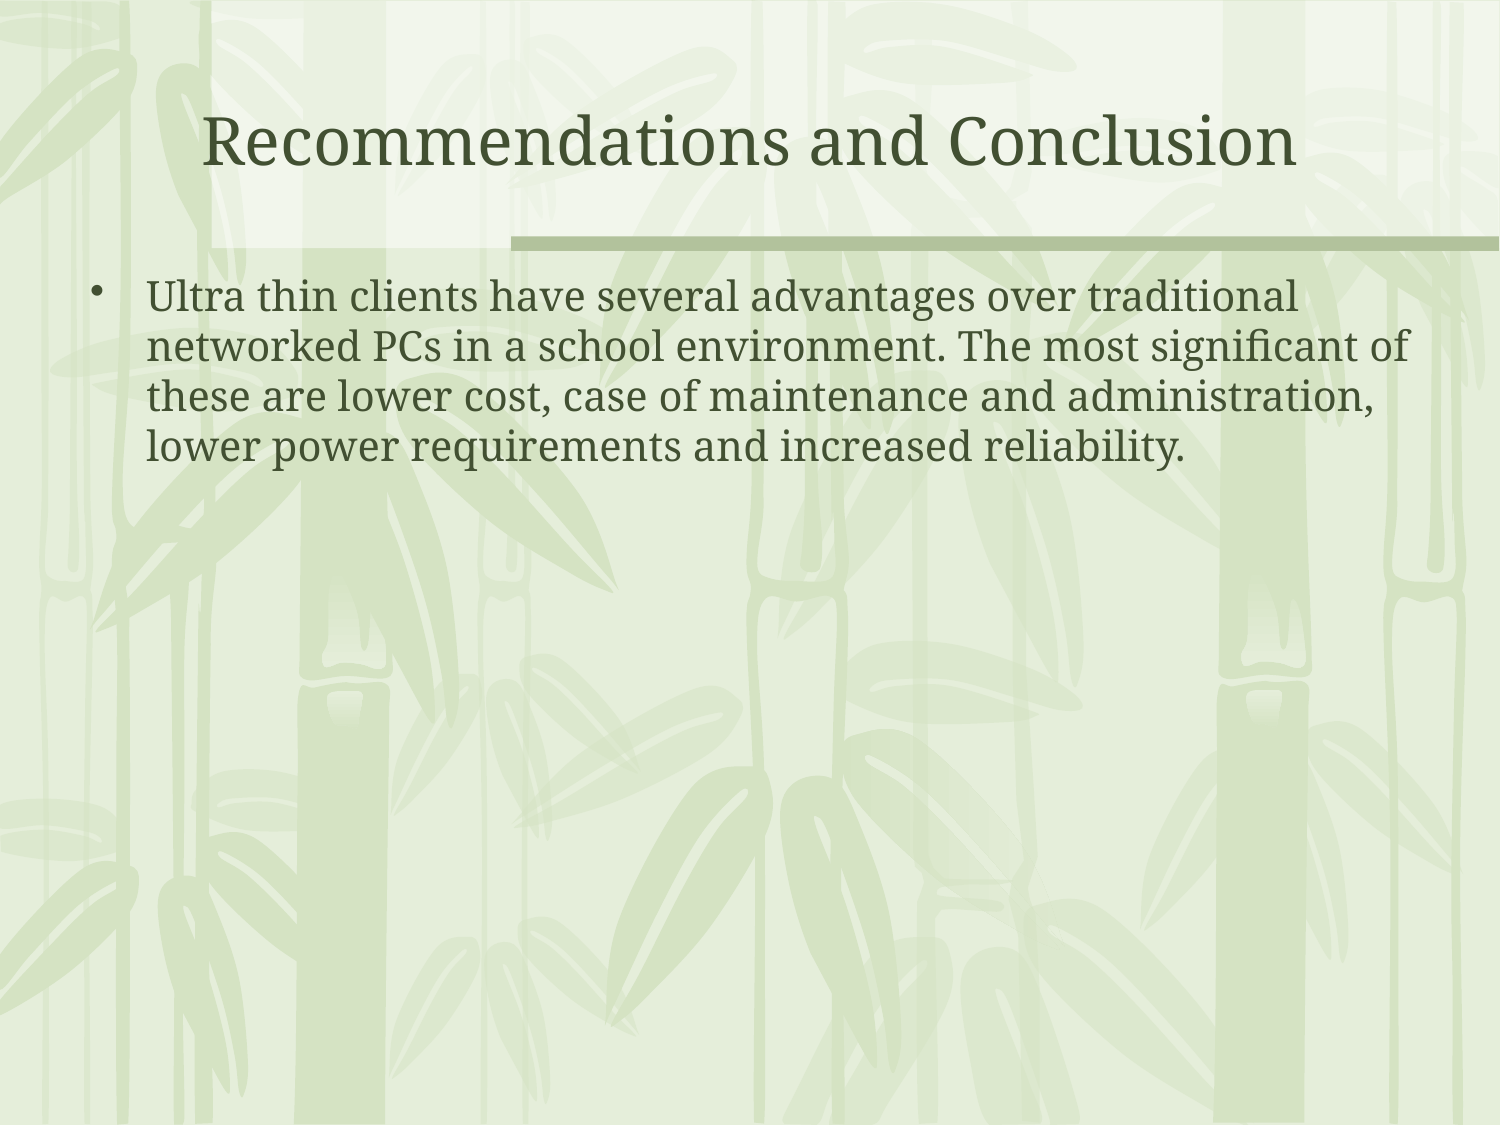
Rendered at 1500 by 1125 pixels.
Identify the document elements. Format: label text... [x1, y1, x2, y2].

title Recommendations and Conclusion [74, 44, 1426, 233]
list Ultra thin clients have several advantages over traditional networked PCs in a school environment. The most significant of these are lower cost, case of maintenance and administration, lower power requirements and increased reliability. [74, 262, 1426, 1006]
